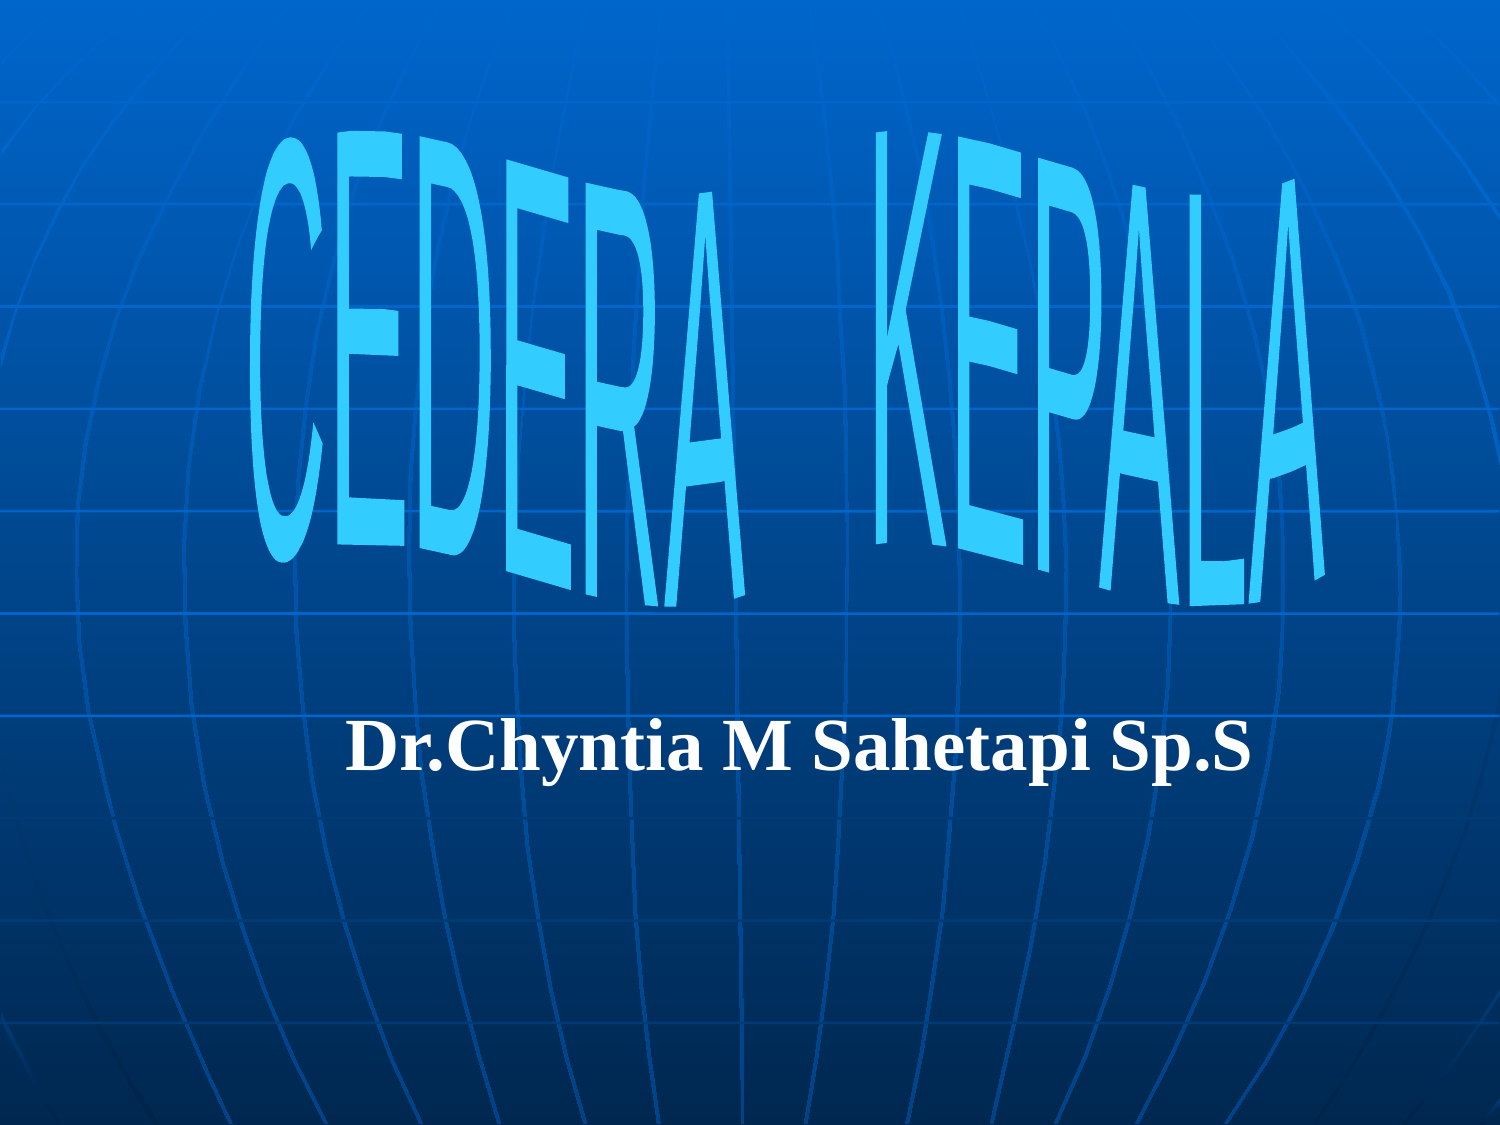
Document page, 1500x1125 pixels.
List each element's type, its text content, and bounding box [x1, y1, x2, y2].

subtitle Dr.Chyntia M Sahetapi Sp.S [274, 687, 1326, 976]
